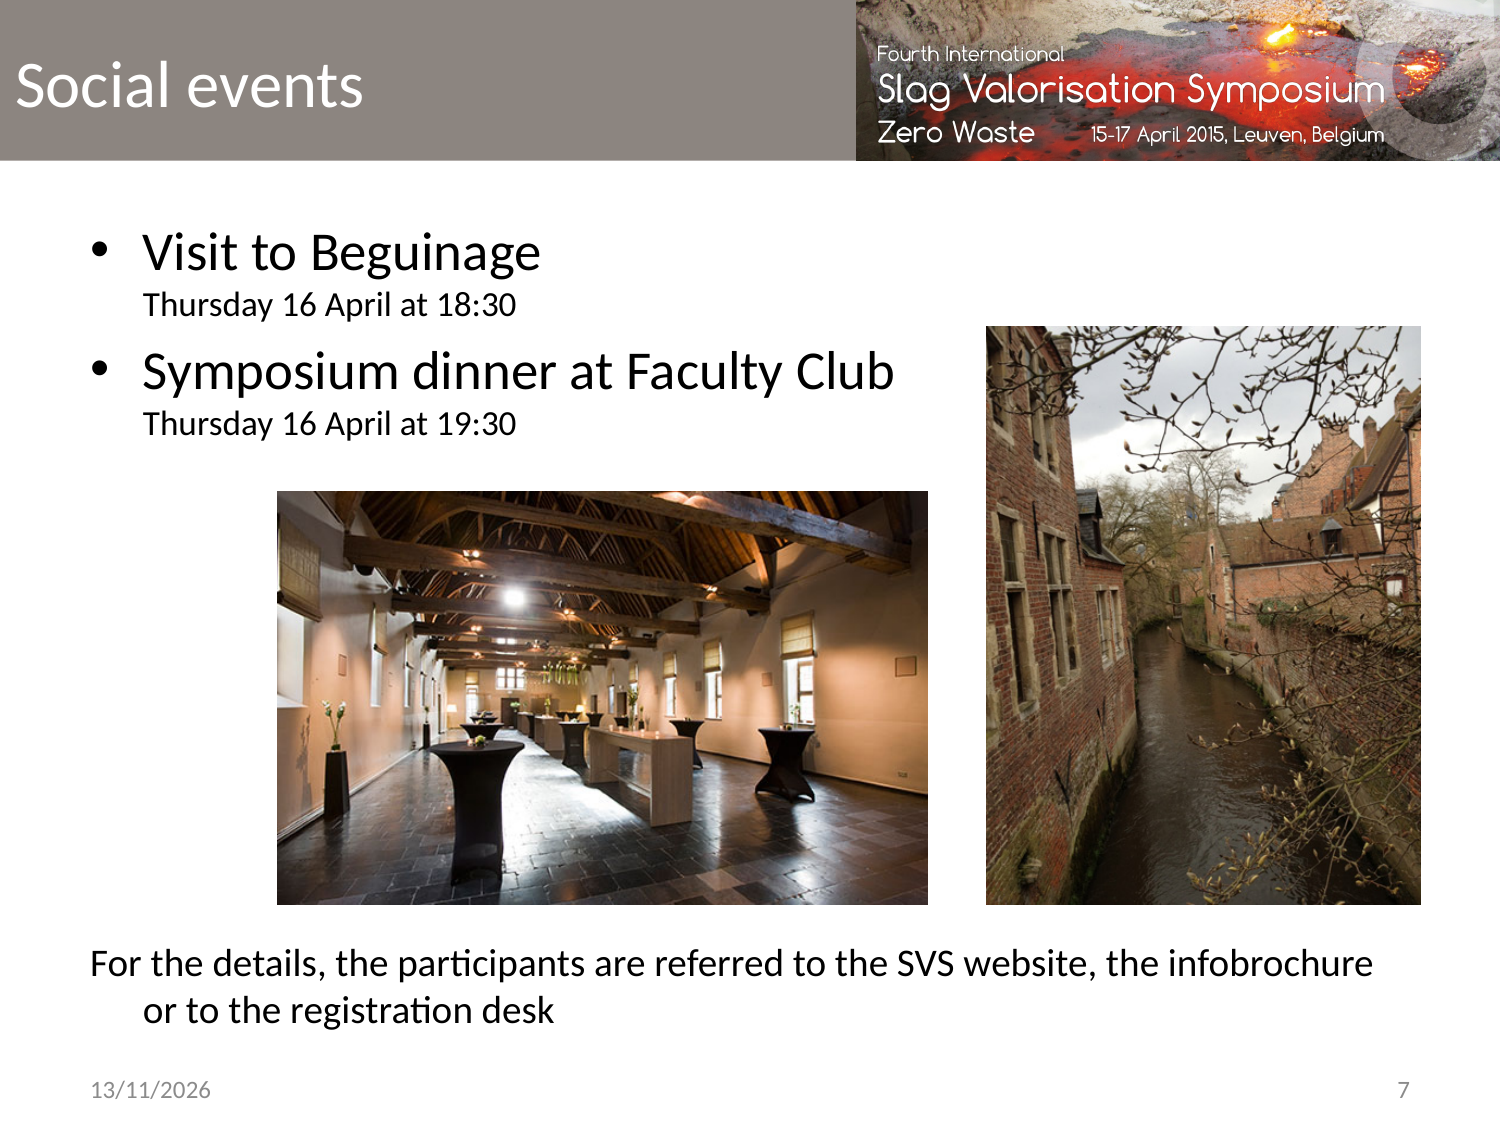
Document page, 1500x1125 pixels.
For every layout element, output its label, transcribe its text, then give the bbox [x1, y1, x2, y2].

title Social events [0, 0, 857, 161]
list Visit to Beguinage Thursday 16 April at 18:30 Symposium dinner at Faculty Club Thursday 16 April at 19:30 For the details, the participants are referred to the SVS website, the infobrochure or to the registration desk [75, 208, 1425, 1047]
picture [277, 491, 928, 906]
picture [985, 326, 1421, 906]
picture [857, 0, 1500, 161]
slide_number 7 [1074, 1058, 1425, 1119]
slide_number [75, 1058, 425, 1119]
